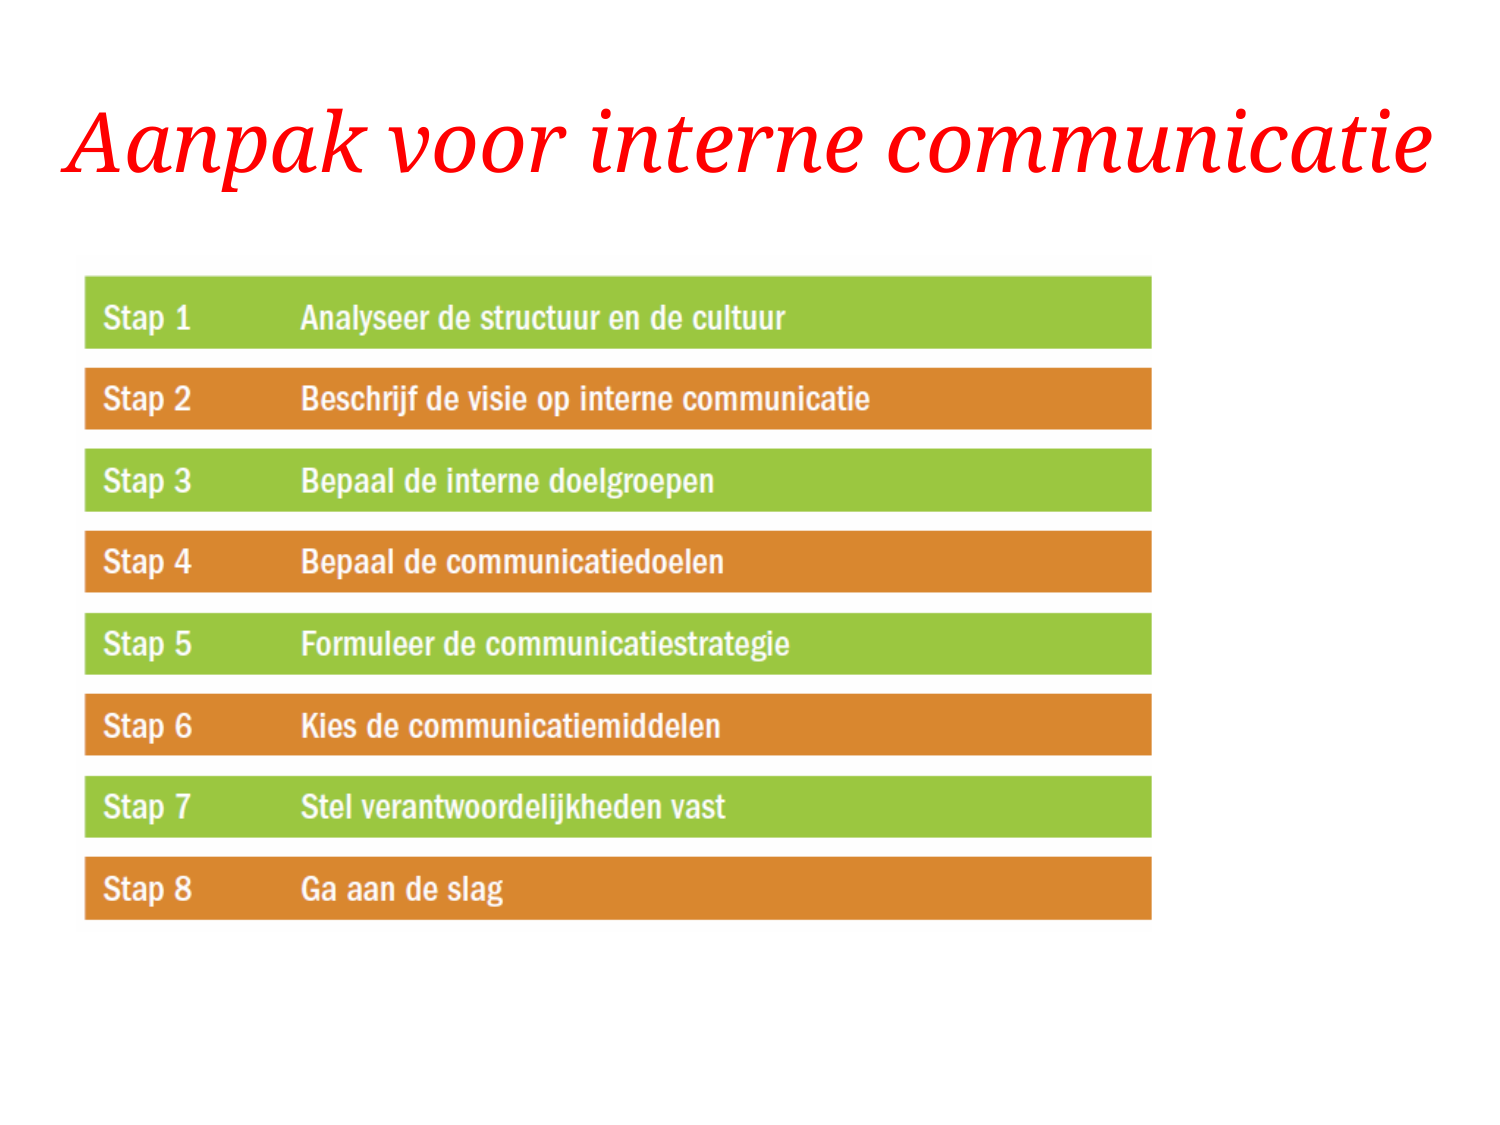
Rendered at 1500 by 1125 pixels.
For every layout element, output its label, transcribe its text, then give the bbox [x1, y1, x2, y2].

picture [76, 255, 1152, 932]
title Aanpak voor interne communicatie [0, 45, 1500, 233]
